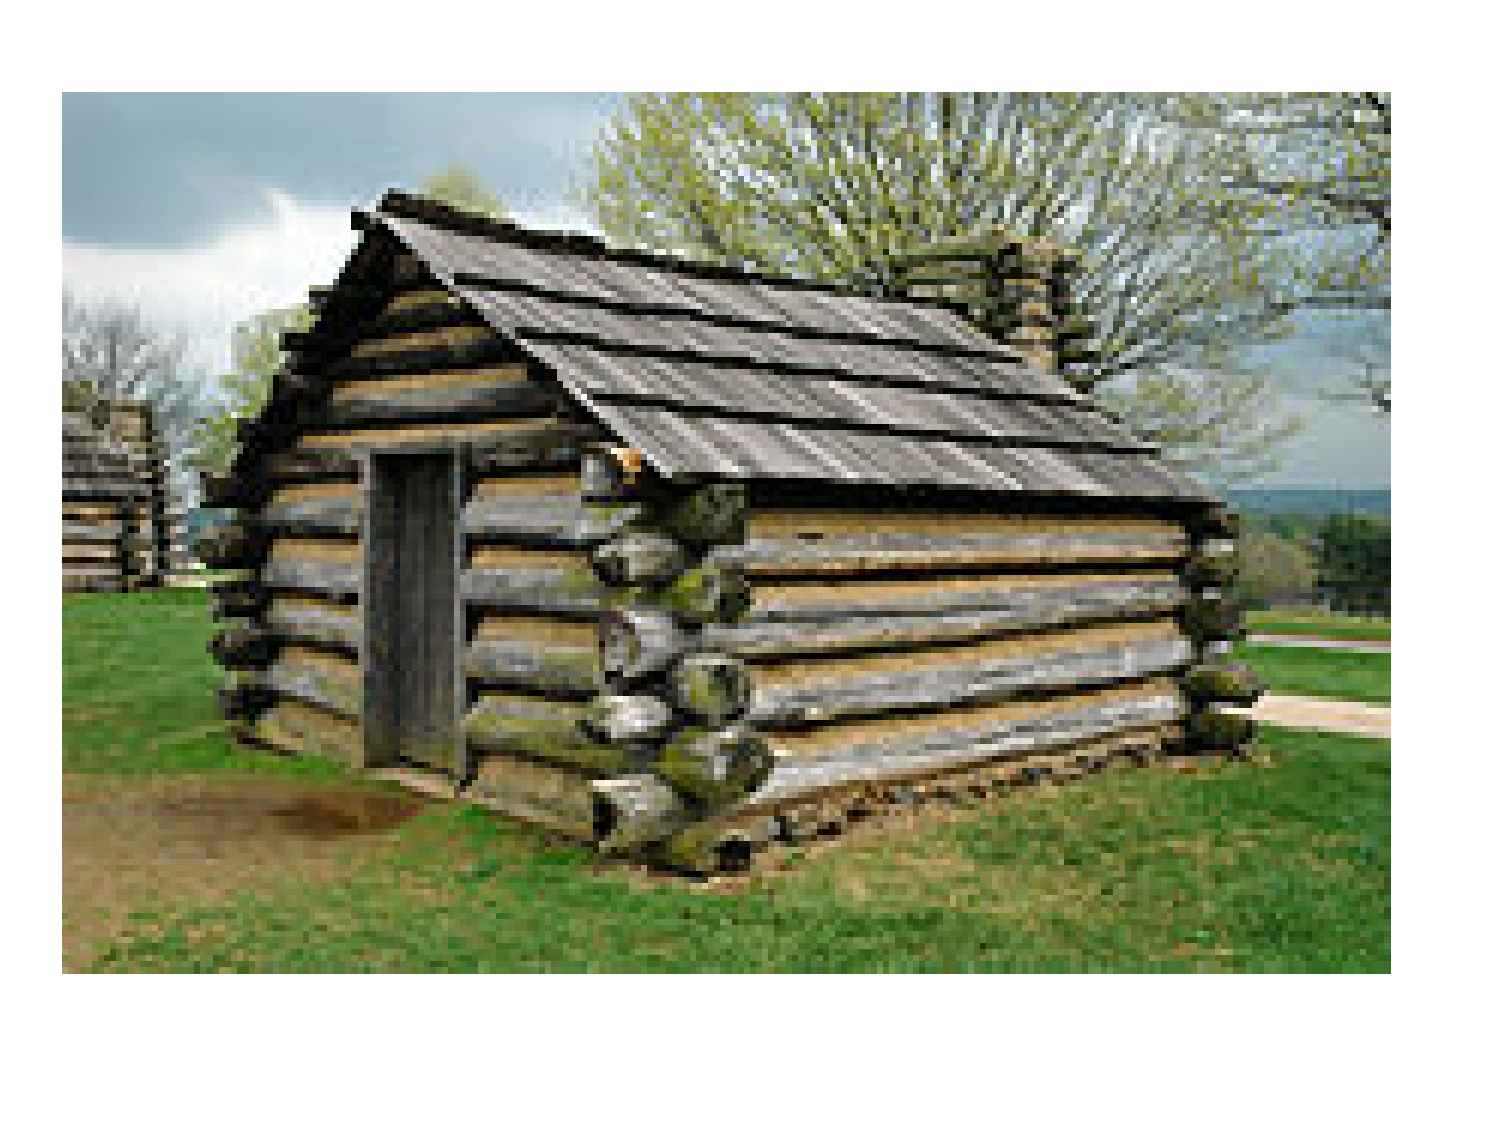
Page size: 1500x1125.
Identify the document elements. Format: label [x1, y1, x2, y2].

picture [62, 92, 1391, 974]
